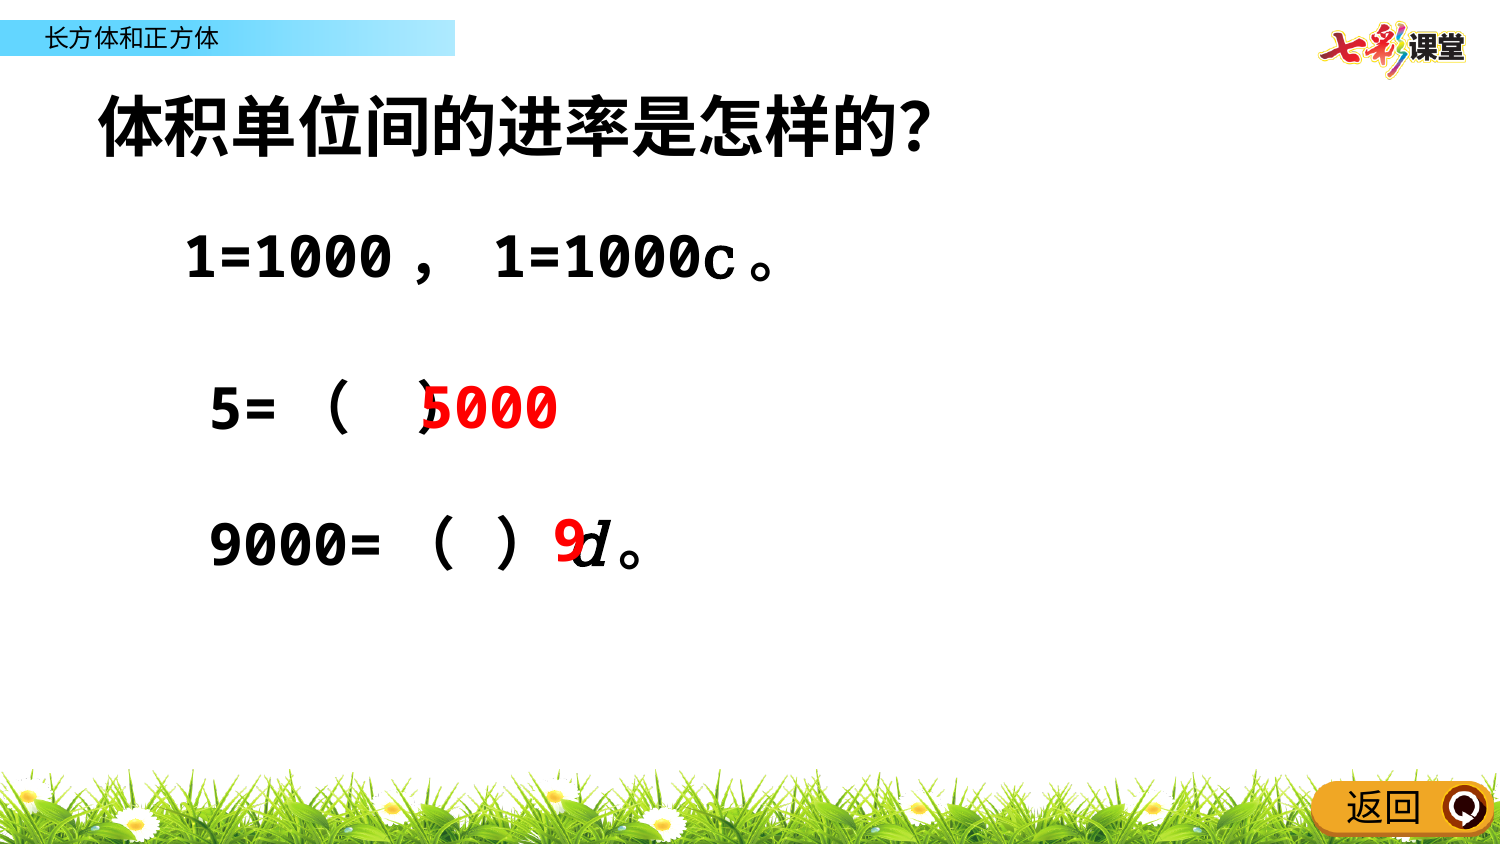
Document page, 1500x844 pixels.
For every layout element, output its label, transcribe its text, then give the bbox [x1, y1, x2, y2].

text_box 9 [541, 483, 618, 579]
text_box 5000 [408, 350, 633, 446]
picture [1316, 20, 1468, 80]
picture [0, 769, 1500, 844]
text_box 体积单位间的进率是怎样的？ [85, 62, 1007, 170]
